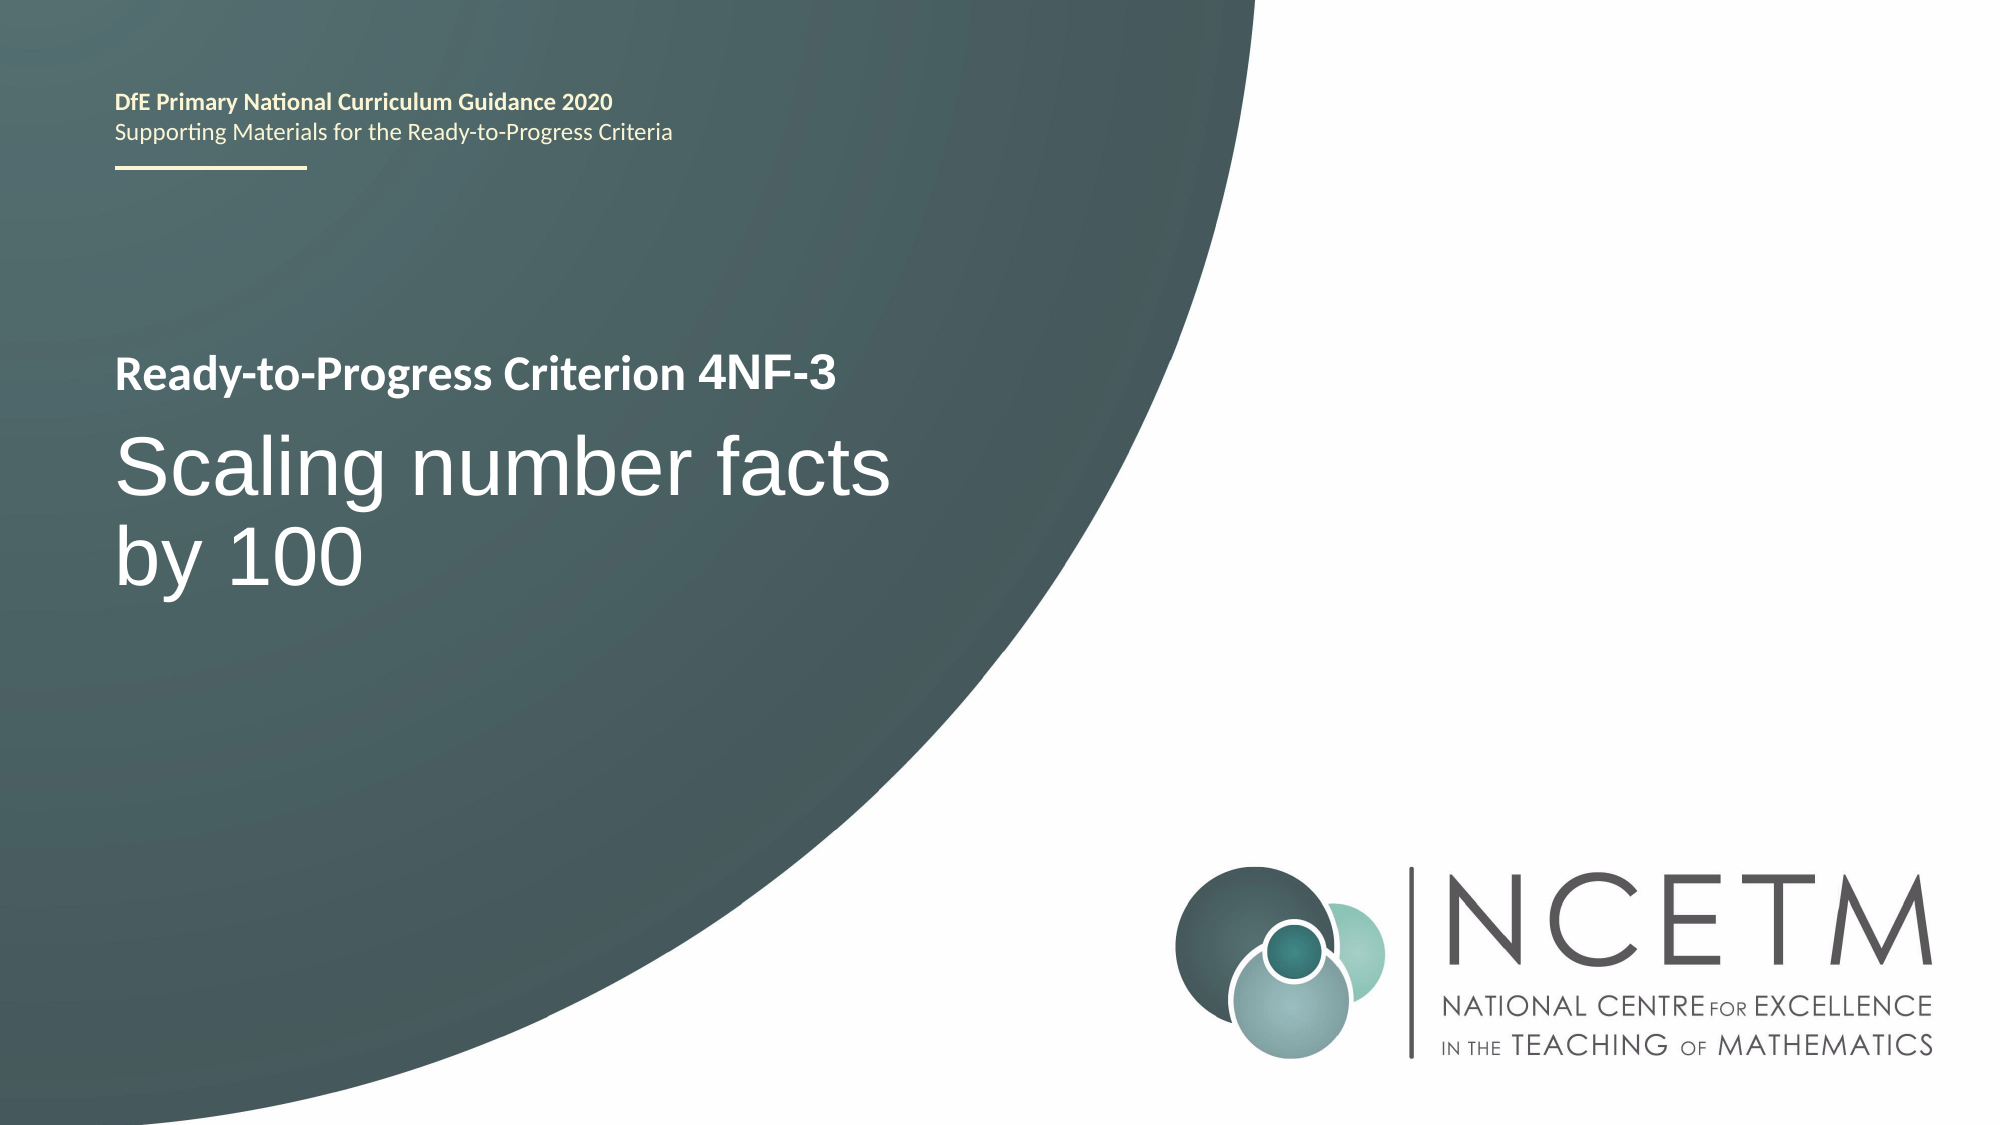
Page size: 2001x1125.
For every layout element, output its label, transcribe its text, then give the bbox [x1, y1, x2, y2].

picture [0, 0, 2001, 1125]
subtitle Scaling number facts by 100 [99, 416, 1000, 912]
list 4NF-3 [683, 338, 1051, 414]
